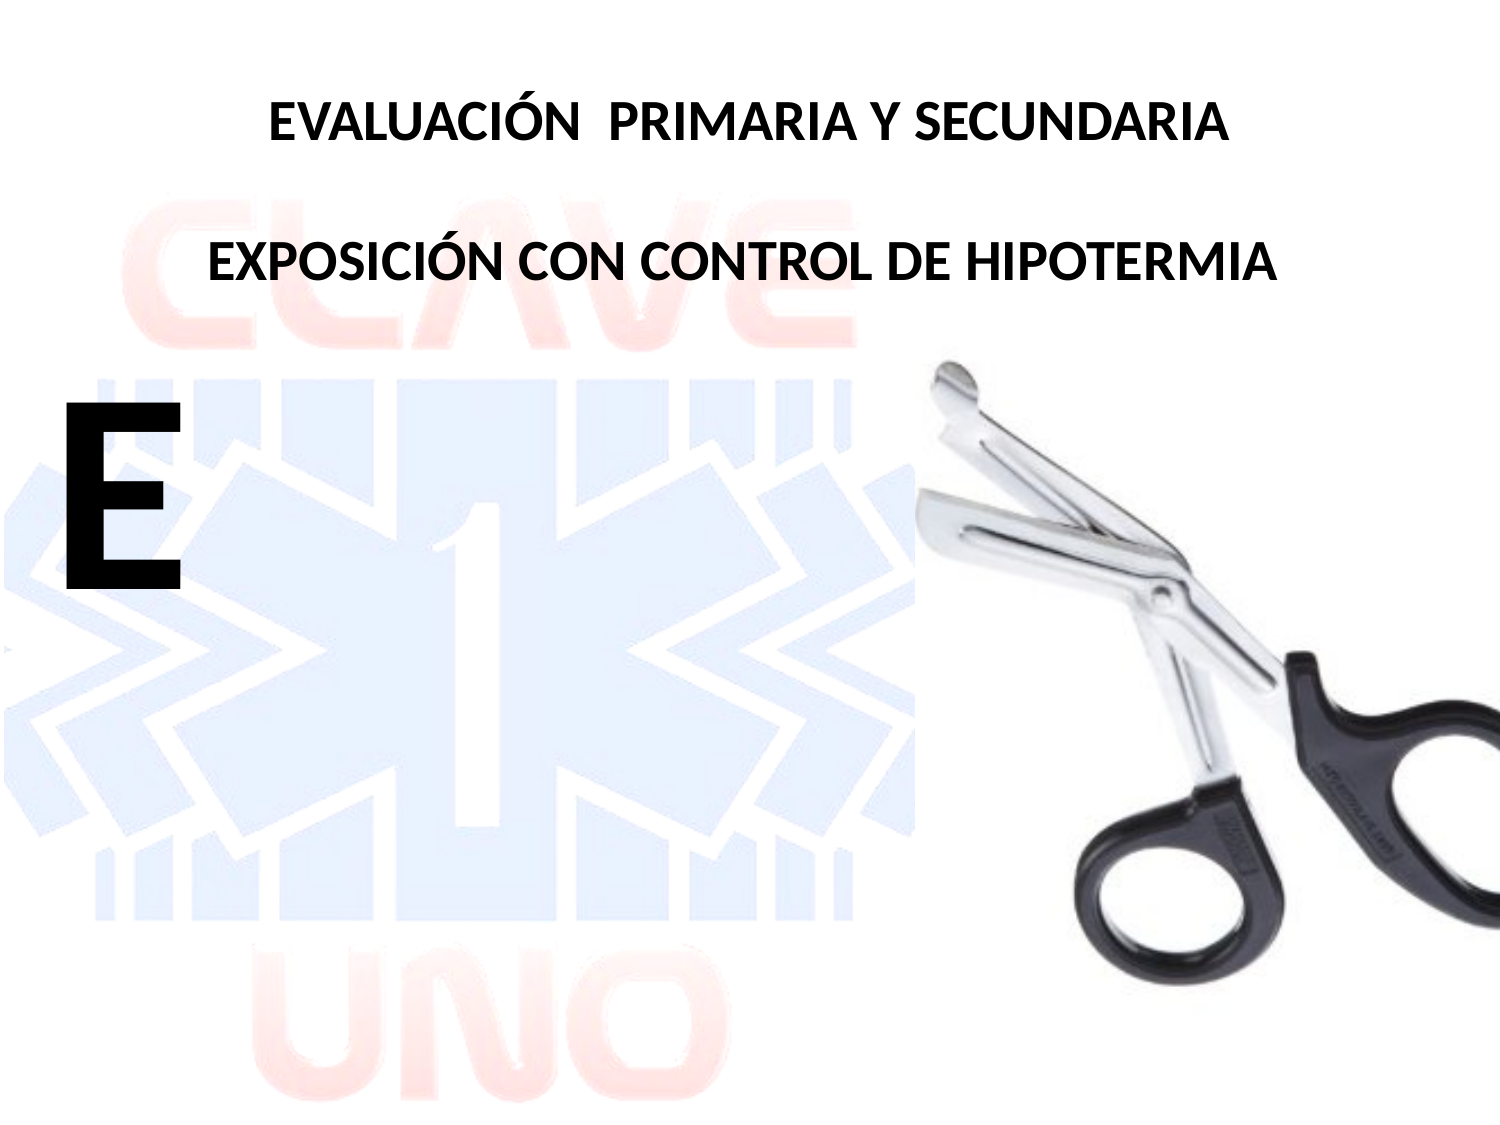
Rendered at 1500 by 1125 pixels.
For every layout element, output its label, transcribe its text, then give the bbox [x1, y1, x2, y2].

picture [3, 184, 1500, 1121]
text_box EVALUACIÓN PRIMARIA Y SECUNDARIA EXPOSICIÓN CON CONTROL DE HIPOTERMIA [124, 74, 1375, 336]
